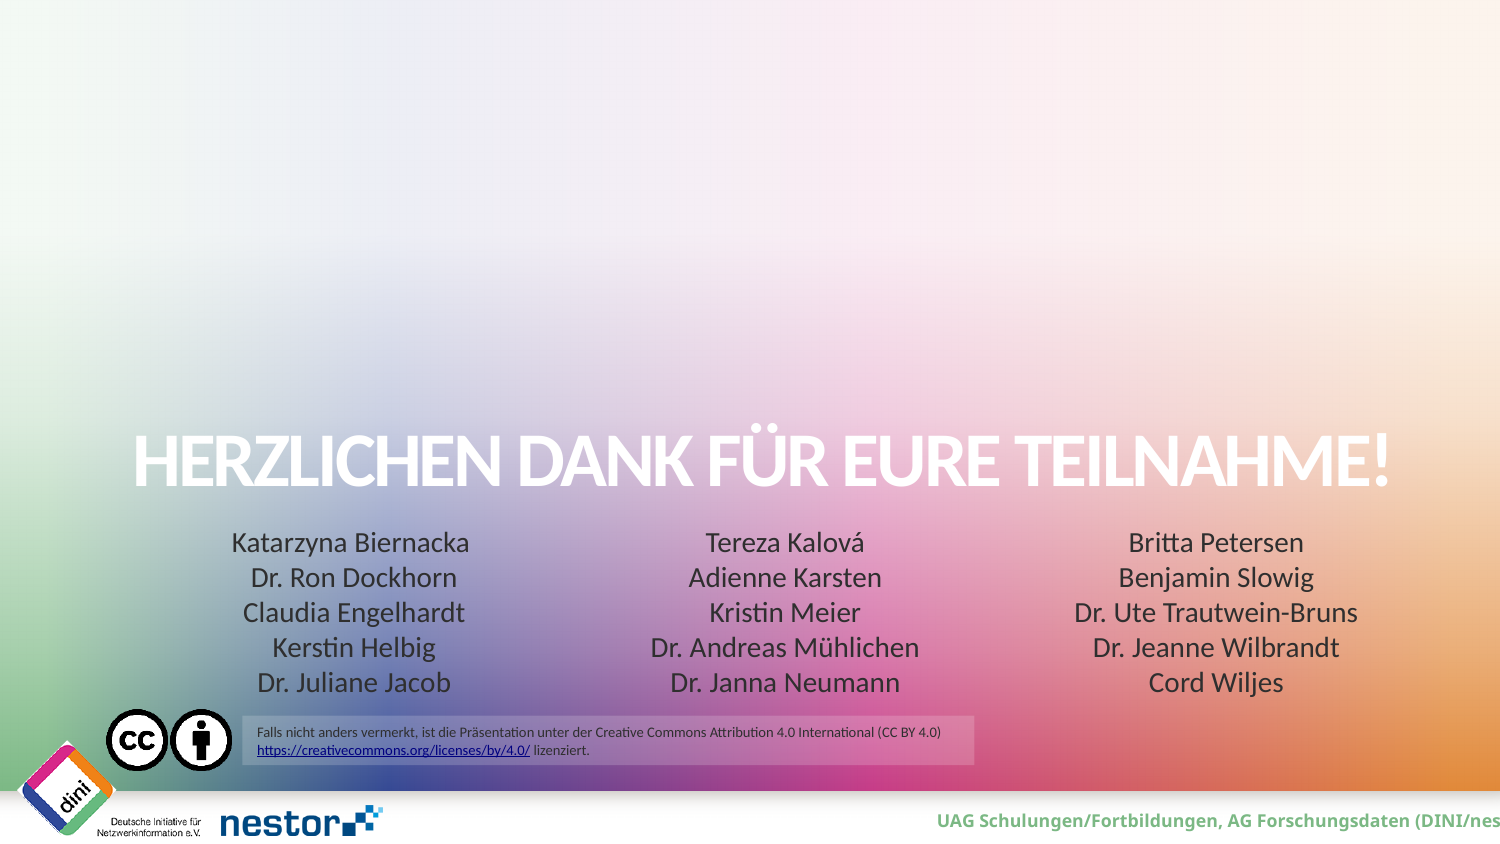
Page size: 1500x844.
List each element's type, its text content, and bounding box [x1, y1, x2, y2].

text_box Falls nicht anders vermerkt, ist die Präsentation unter der Creative Commons Attribution 4.0 International (CC BY 4.0) https://creativecommons.org/licenses/by/4.0/ lizenziert. [242, 715, 975, 766]
picture [0, 0, 1500, 844]
text_box [650, 349, 1500, 636]
title Herzlichen Dank für Eure Teilnahme! [123, 411, 650, 516]
subtitle Katarzyna Biernacka Dr. Ron Dockhorn Claudia Engelhardt Kerstin Helbig Dr. Juliane Jacob Tereza Kalová Adienne Karsten Kristin Meier Dr. Andreas Mühlichen Dr. Janna Neumann Britta Petersen Benjamin Slowig Dr. Ute Trautwein-Bruns Dr. Jeanne Wilbrandt Cord Wiljes [123, 516, 1447, 718]
